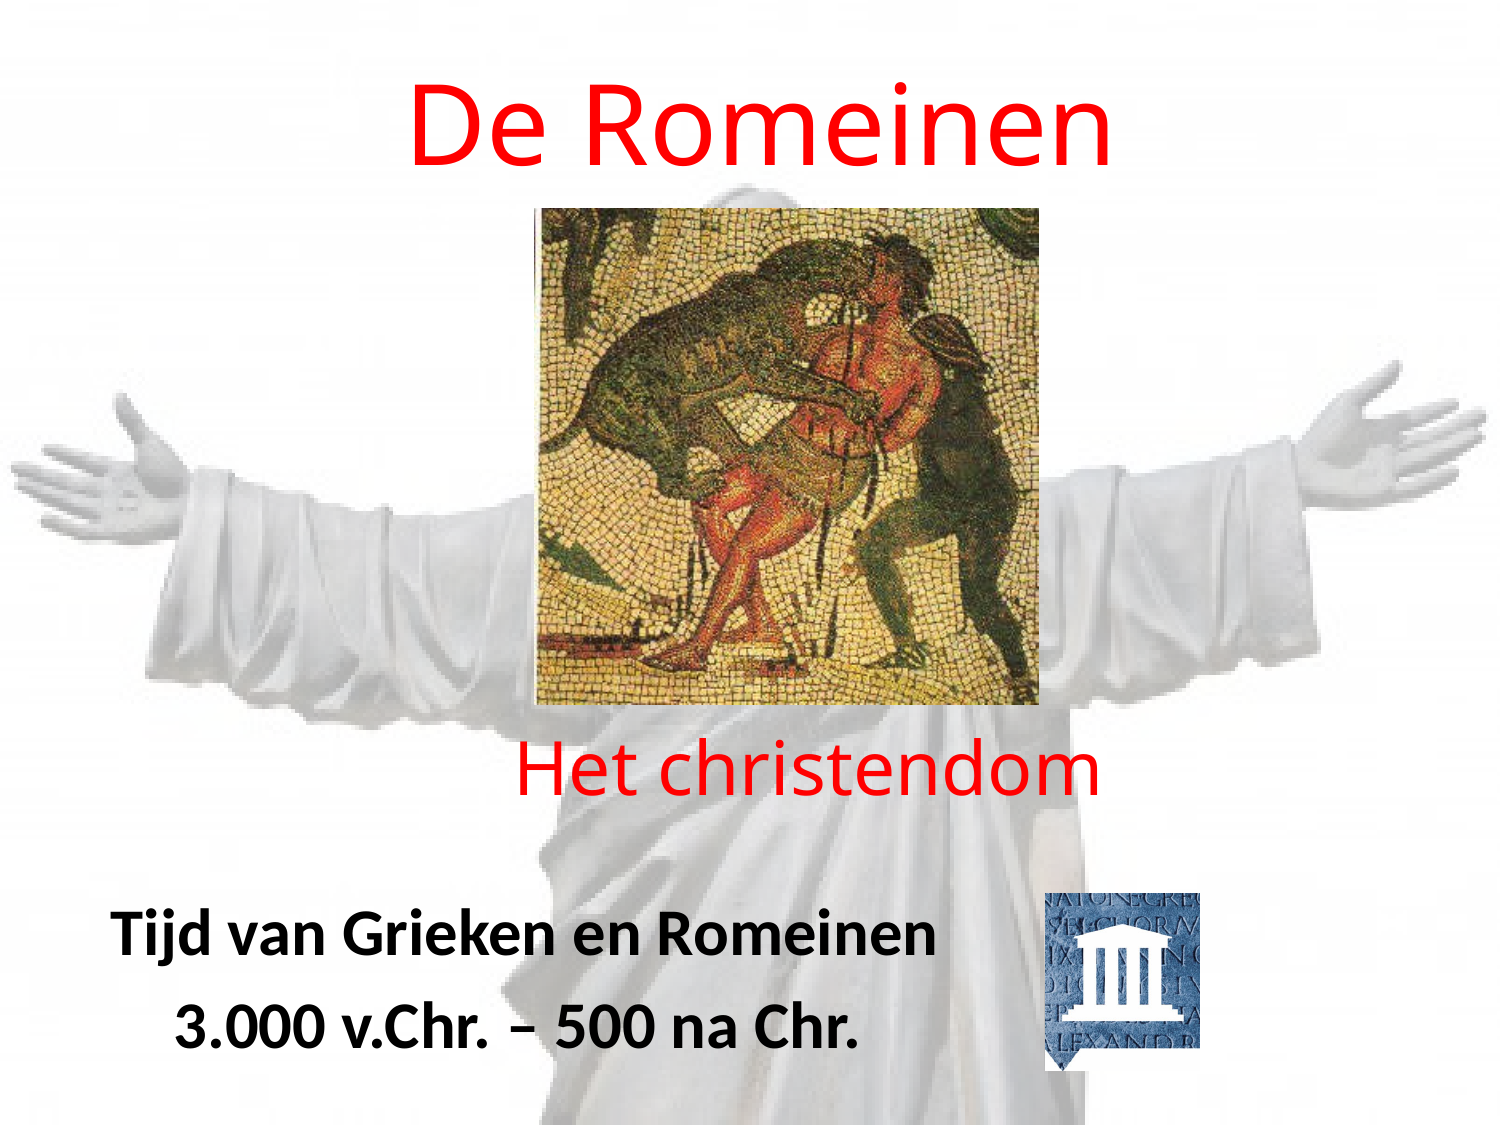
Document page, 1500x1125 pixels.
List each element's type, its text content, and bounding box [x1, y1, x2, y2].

subtitle Tijd van Grieken en Romeinen 3.000 v.Chr. – 500 na Chr. [0, 881, 1050, 1094]
text_box Het christendom [171, 645, 1447, 887]
picture [1045, 893, 1200, 1071]
title De Romeinen [123, 0, 1399, 242]
picture [533, 207, 1039, 705]
